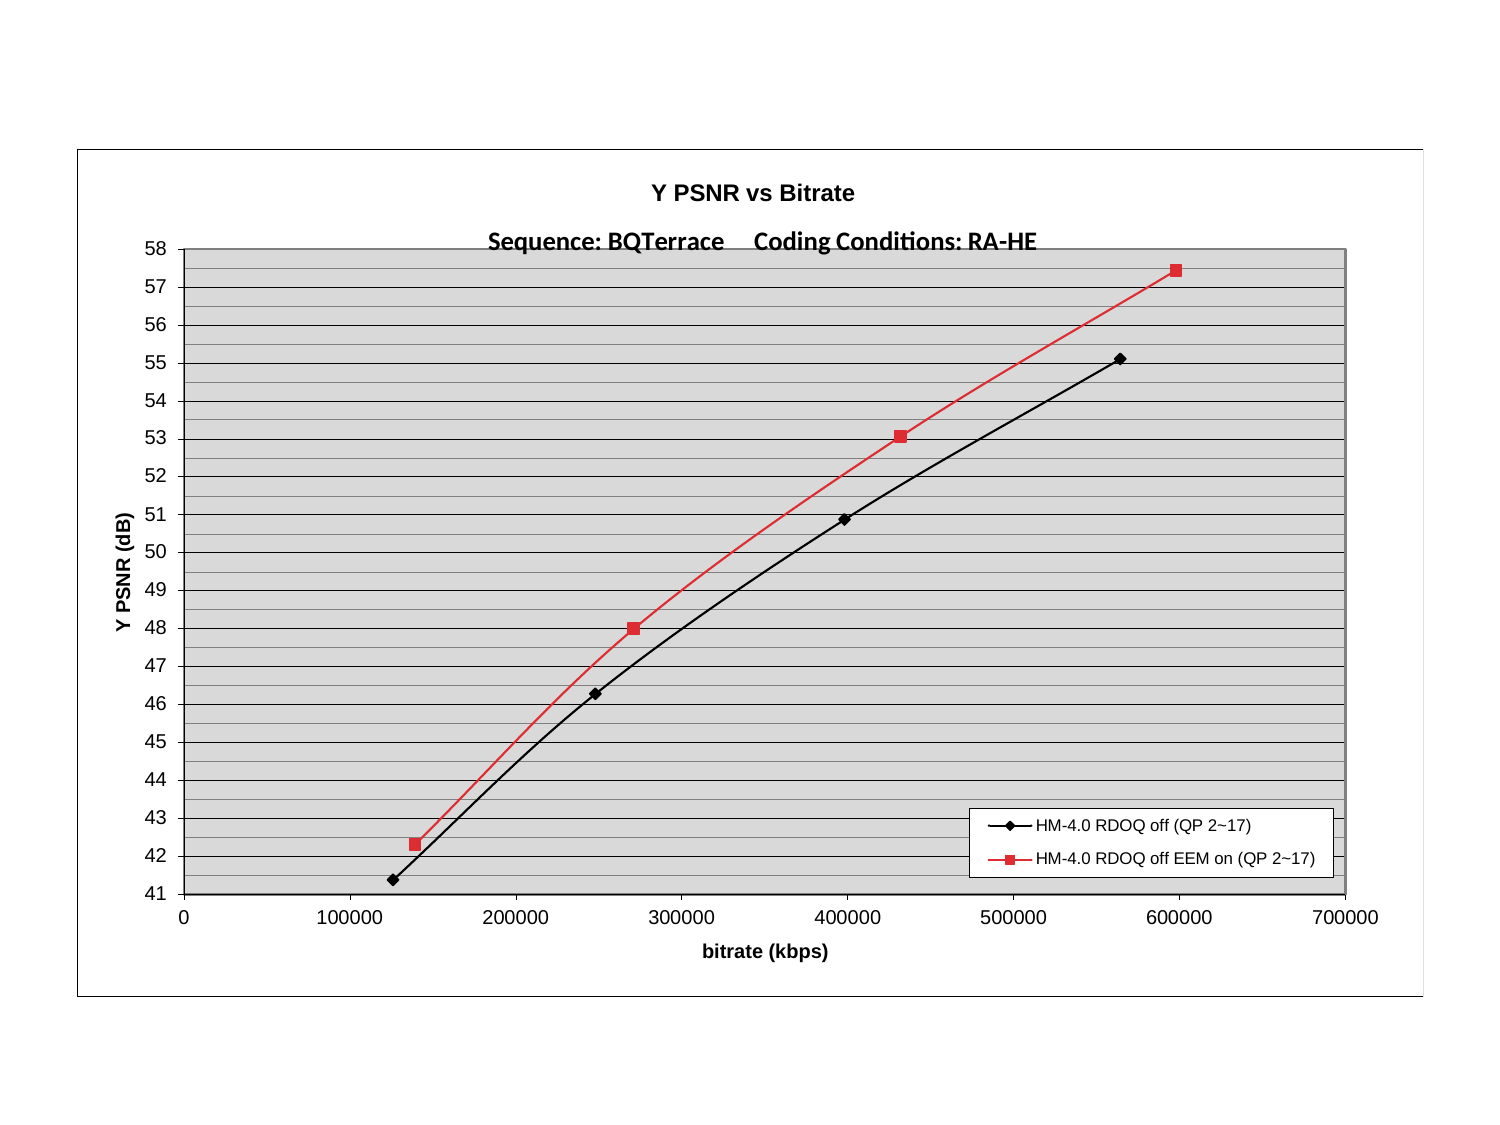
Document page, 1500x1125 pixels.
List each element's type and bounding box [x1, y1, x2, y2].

picture [76, 148, 1424, 997]
